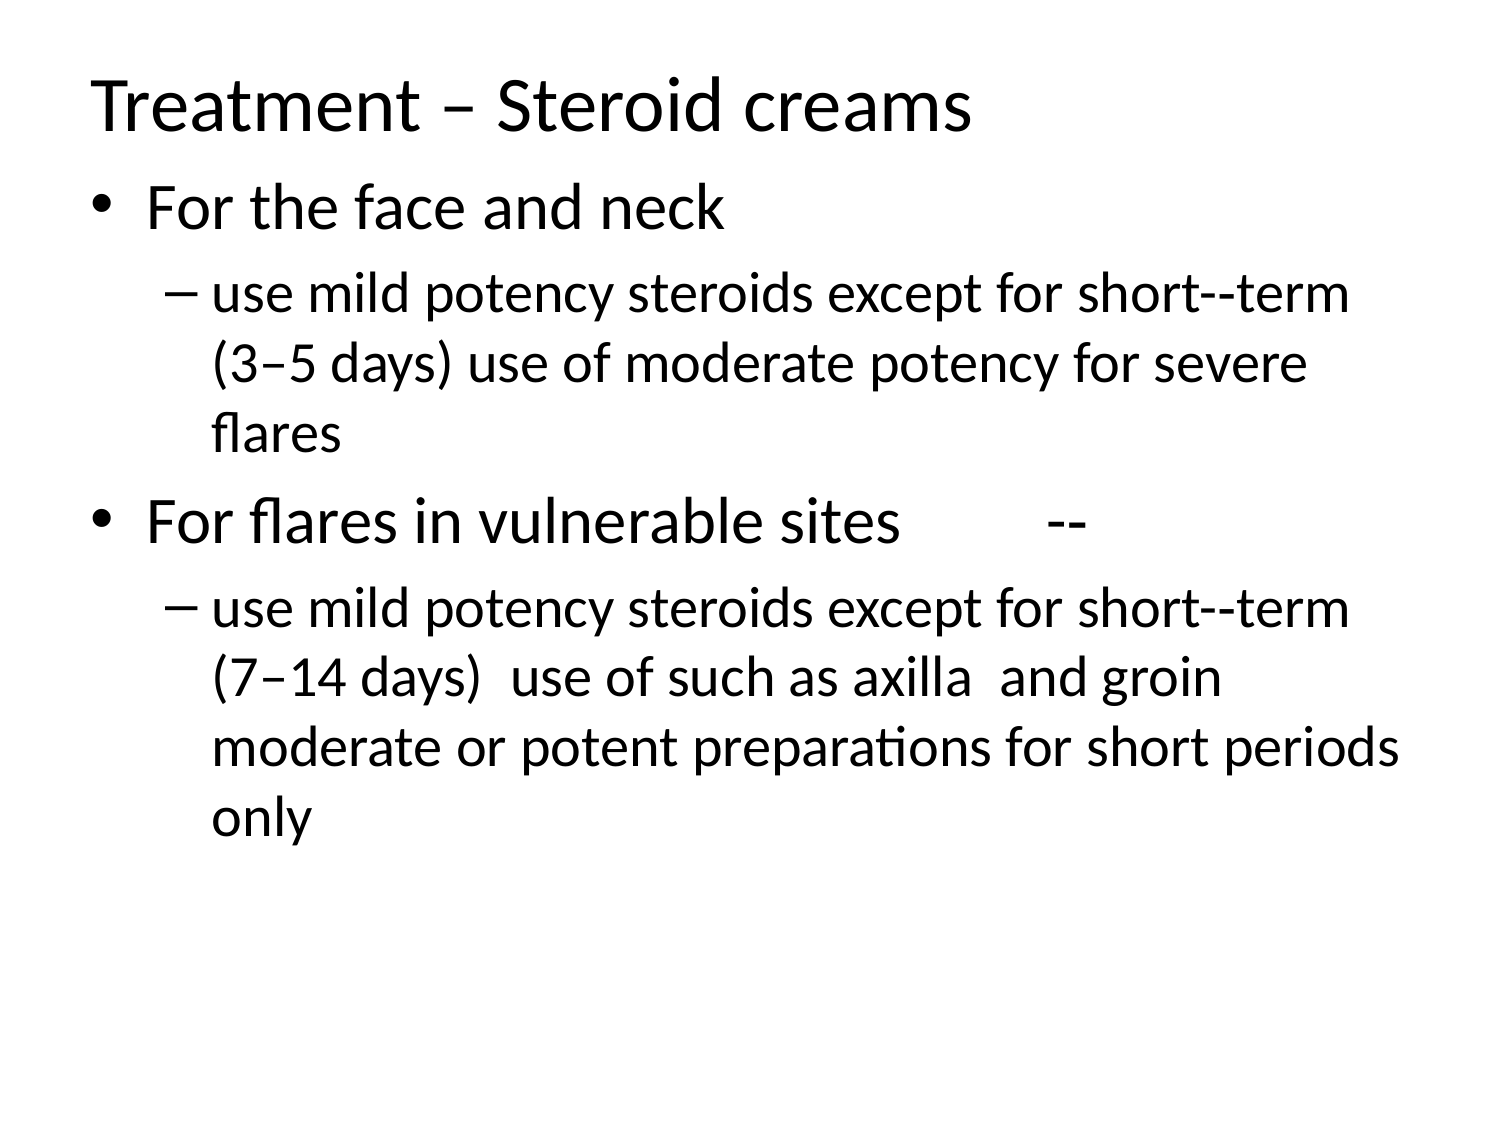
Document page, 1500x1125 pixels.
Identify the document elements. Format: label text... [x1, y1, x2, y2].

title Treatment – Steroid creams [75, 45, 1425, 154]
list For the face and neck use mild potency steroids except for short-­‐term (3–5 days) use of moderate potency for severe flares For flares in vulnerable sites -­‐ use mild potency steroids except for short-­‐term (7–14 days) use of such as axilla and groin moderate or potent preparations for short periods only [75, 154, 1425, 1073]
